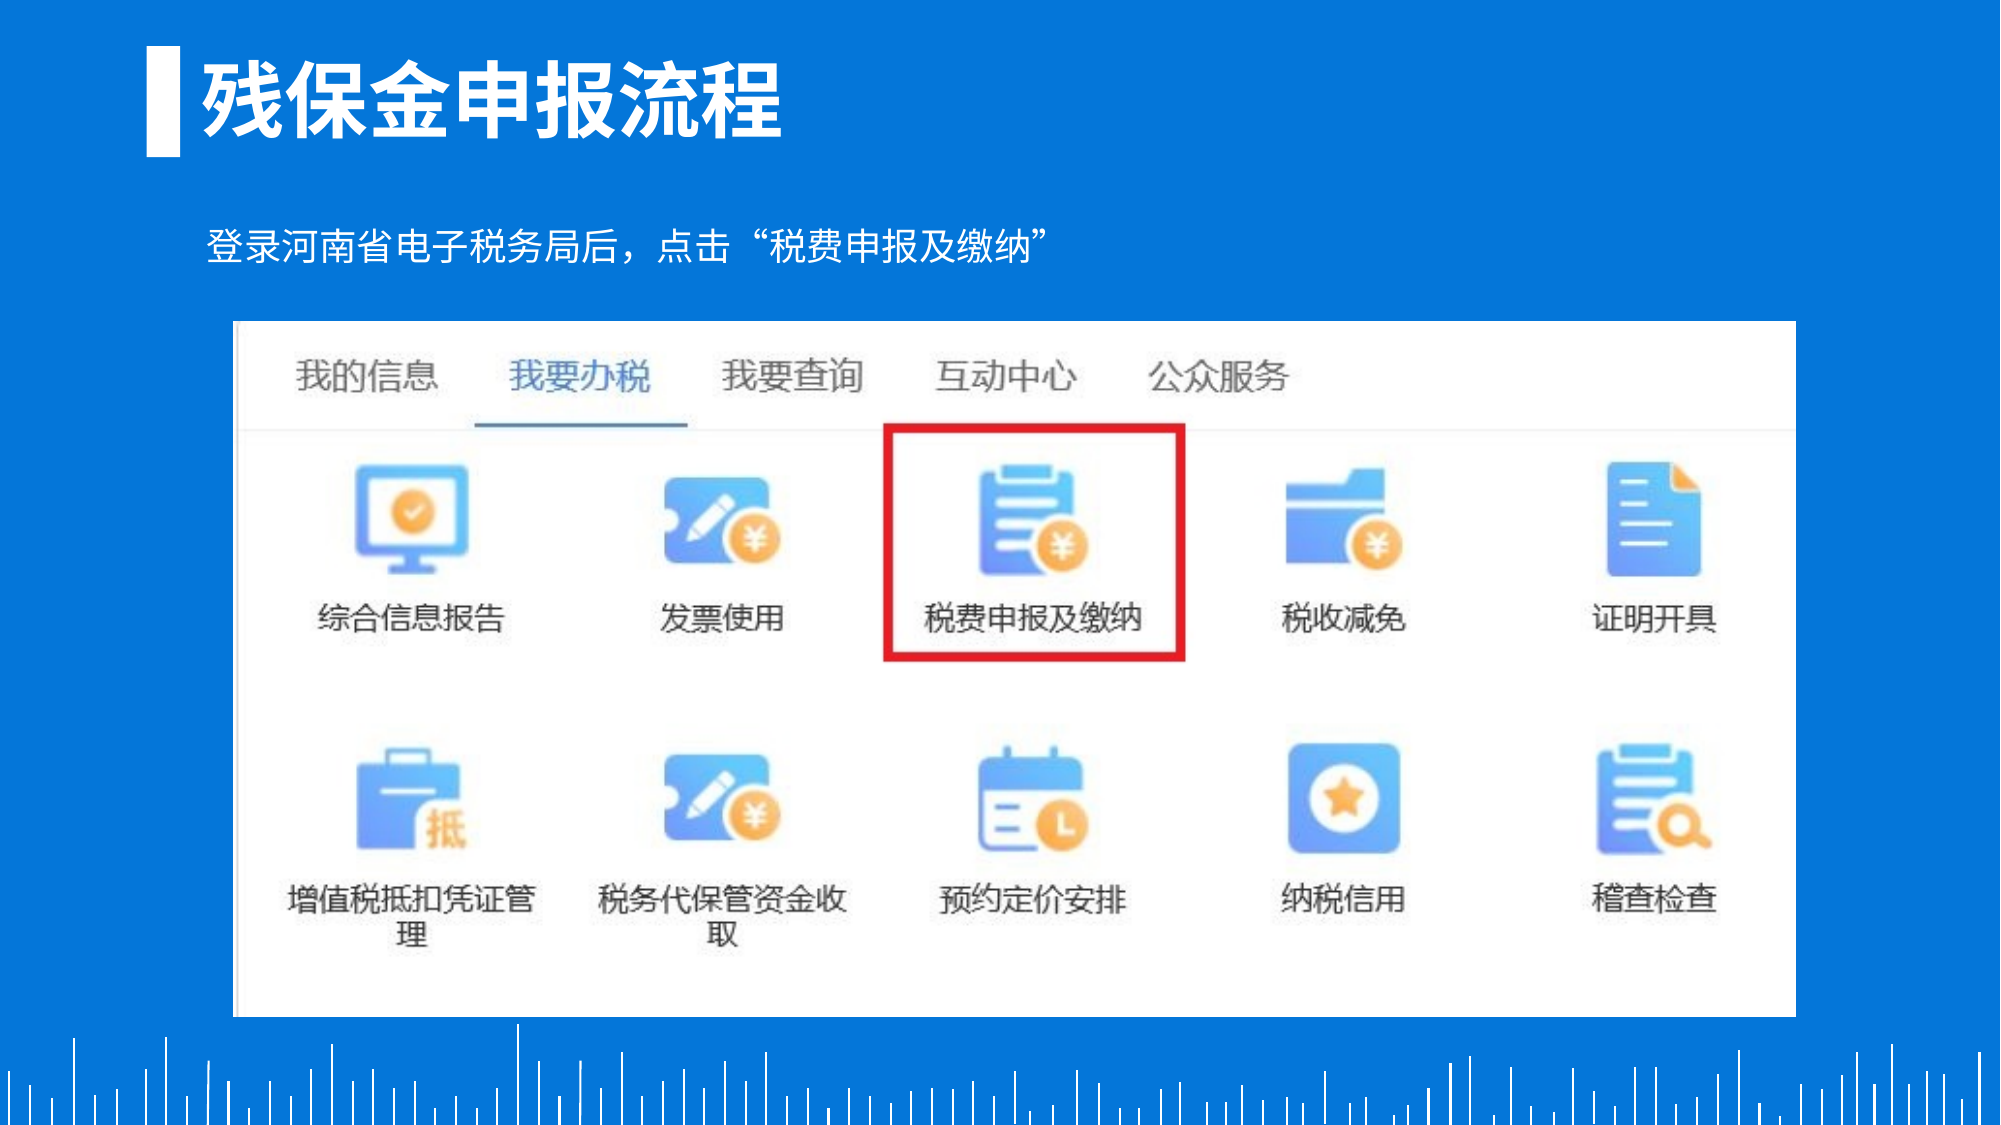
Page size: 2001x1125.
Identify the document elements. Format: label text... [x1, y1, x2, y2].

text_box [146, 45, 181, 158]
picture [233, 321, 1796, 1017]
text_box 登录河南省电子税务局后，点击“税费申报及缴纳” [191, 215, 1085, 275]
text_box 残保金申报流程 [186, 41, 1189, 156]
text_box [8, 1024, 1980, 1125]
